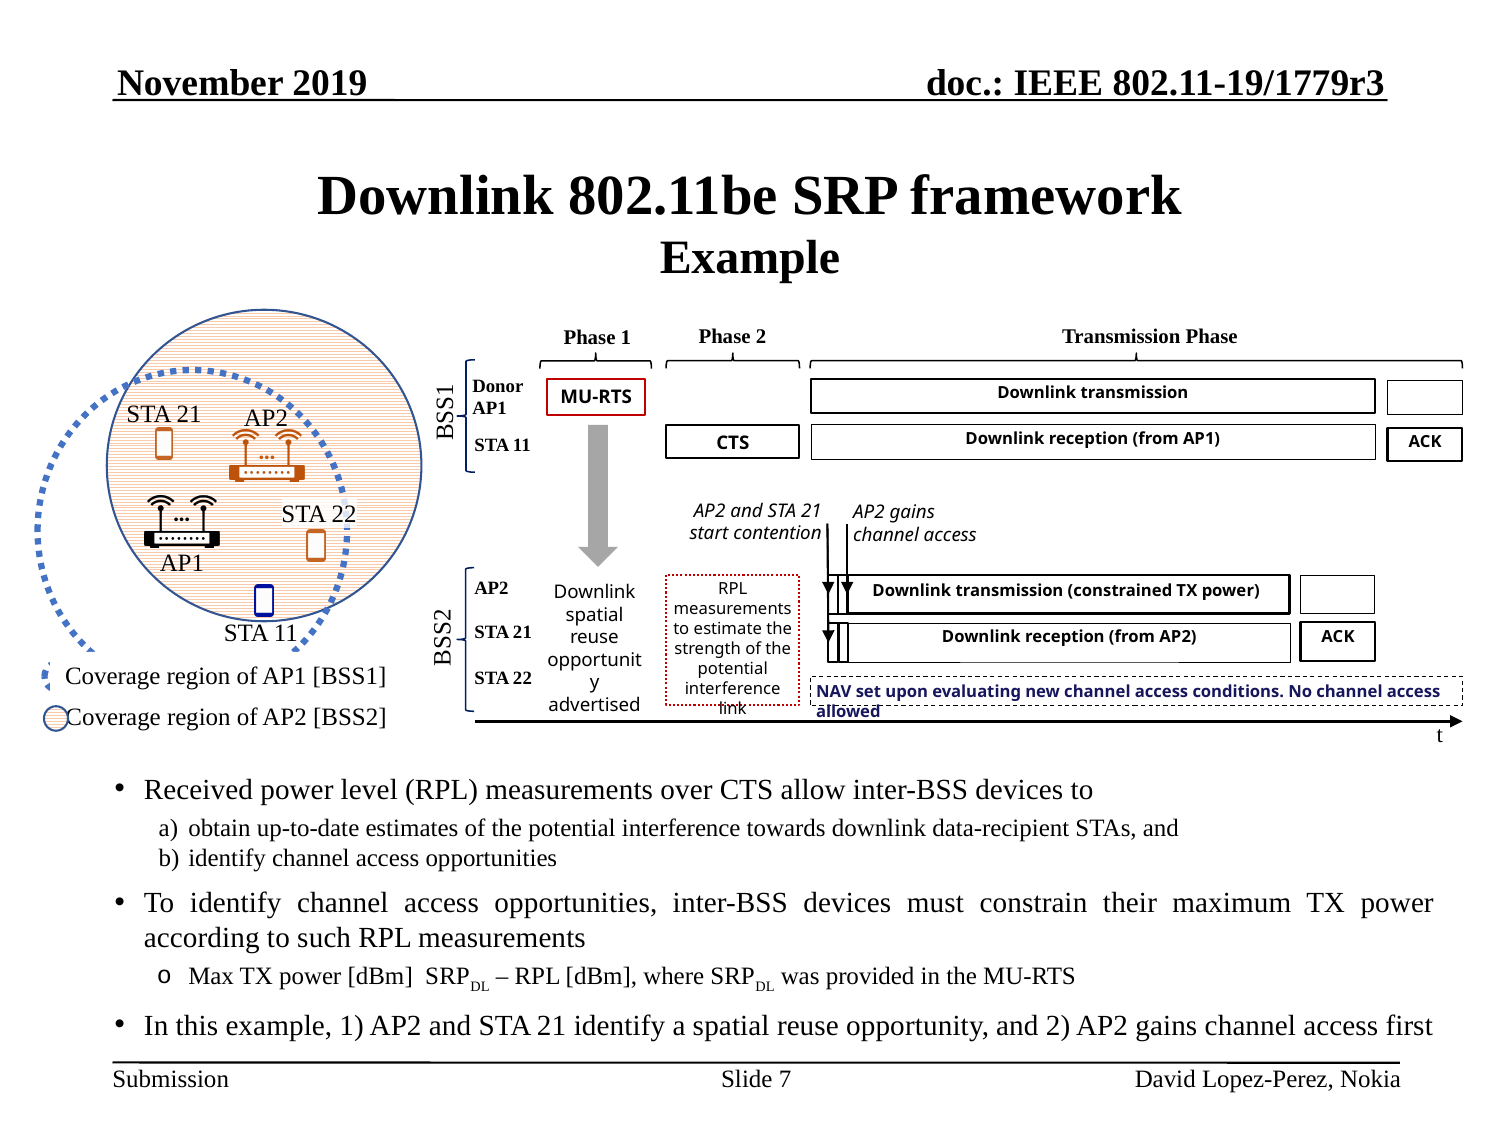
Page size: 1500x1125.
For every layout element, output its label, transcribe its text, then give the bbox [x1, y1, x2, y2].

text_box t [1421, 728, 1459, 755]
text_box Downlink transmission (constrained TX power) [845, 573, 1292, 616]
text_box AP2 and STA 21 start contention [667, 491, 829, 557]
text_box [457, 567, 475, 712]
text_box AP2 [460, 562, 576, 606]
text_box [576, 422, 620, 569]
text_box BSS2 [426, 594, 463, 682]
text_box [539, 361, 653, 369]
text_box [249, 850, 1500, 926]
text_box [836, 573, 845, 616]
text_box NAV set upon evaluating new channel access conditions. No channel access allowed [808, 674, 1464, 708]
text_box [809, 359, 1464, 369]
text_box Downlink reception (from AP1) [809, 422, 1377, 461]
text_box Downlink transmission [809, 377, 1377, 415]
text_box CTS [664, 423, 802, 460]
text_box [466, 359, 475, 473]
text_box Phase 1 [524, 311, 659, 361]
text_box ACK [1298, 620, 1377, 663]
text_box [1298, 573, 1377, 615]
text_box BSS1 [426, 368, 466, 456]
text_box Phase 2 [659, 310, 806, 385]
text_box ACK [1385, 426, 1464, 463]
footer David Lopez-Perez, Nokia [878, 1062, 1402, 1093]
text_box RPL measurements to estimate the strength of the potential interference link [664, 573, 802, 707]
text_box AP2 gains channel access [845, 492, 987, 557]
title Downlink 802.11be SRP framework Example [74, 149, 1426, 291]
text_box t [1421, 712, 1459, 720]
text_box Donor AP1 [475, 371, 554, 419]
text_box Downlink reception (from AP2) [850, 621, 1293, 664]
slide_number Slide 7 [712, 1061, 800, 1123]
text_box Transmission Phase [1050, 310, 1250, 360]
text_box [37, 309, 422, 735]
text_box [837, 621, 850, 664]
text_box STA 11 [475, 419, 576, 471]
text_box [826, 621, 837, 664]
text_box Downlink spatial reuse opportunity advertised [535, 572, 653, 706]
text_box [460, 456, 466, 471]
text_box [1385, 378, 1464, 417]
text_box November 2019 [117, 58, 507, 104]
text_box STA 22 [460, 658, 465, 704]
text_box STA 21 [475, 606, 537, 658]
text_box STA 22 [475, 658, 537, 704]
text_box MU-RTS [545, 377, 647, 417]
